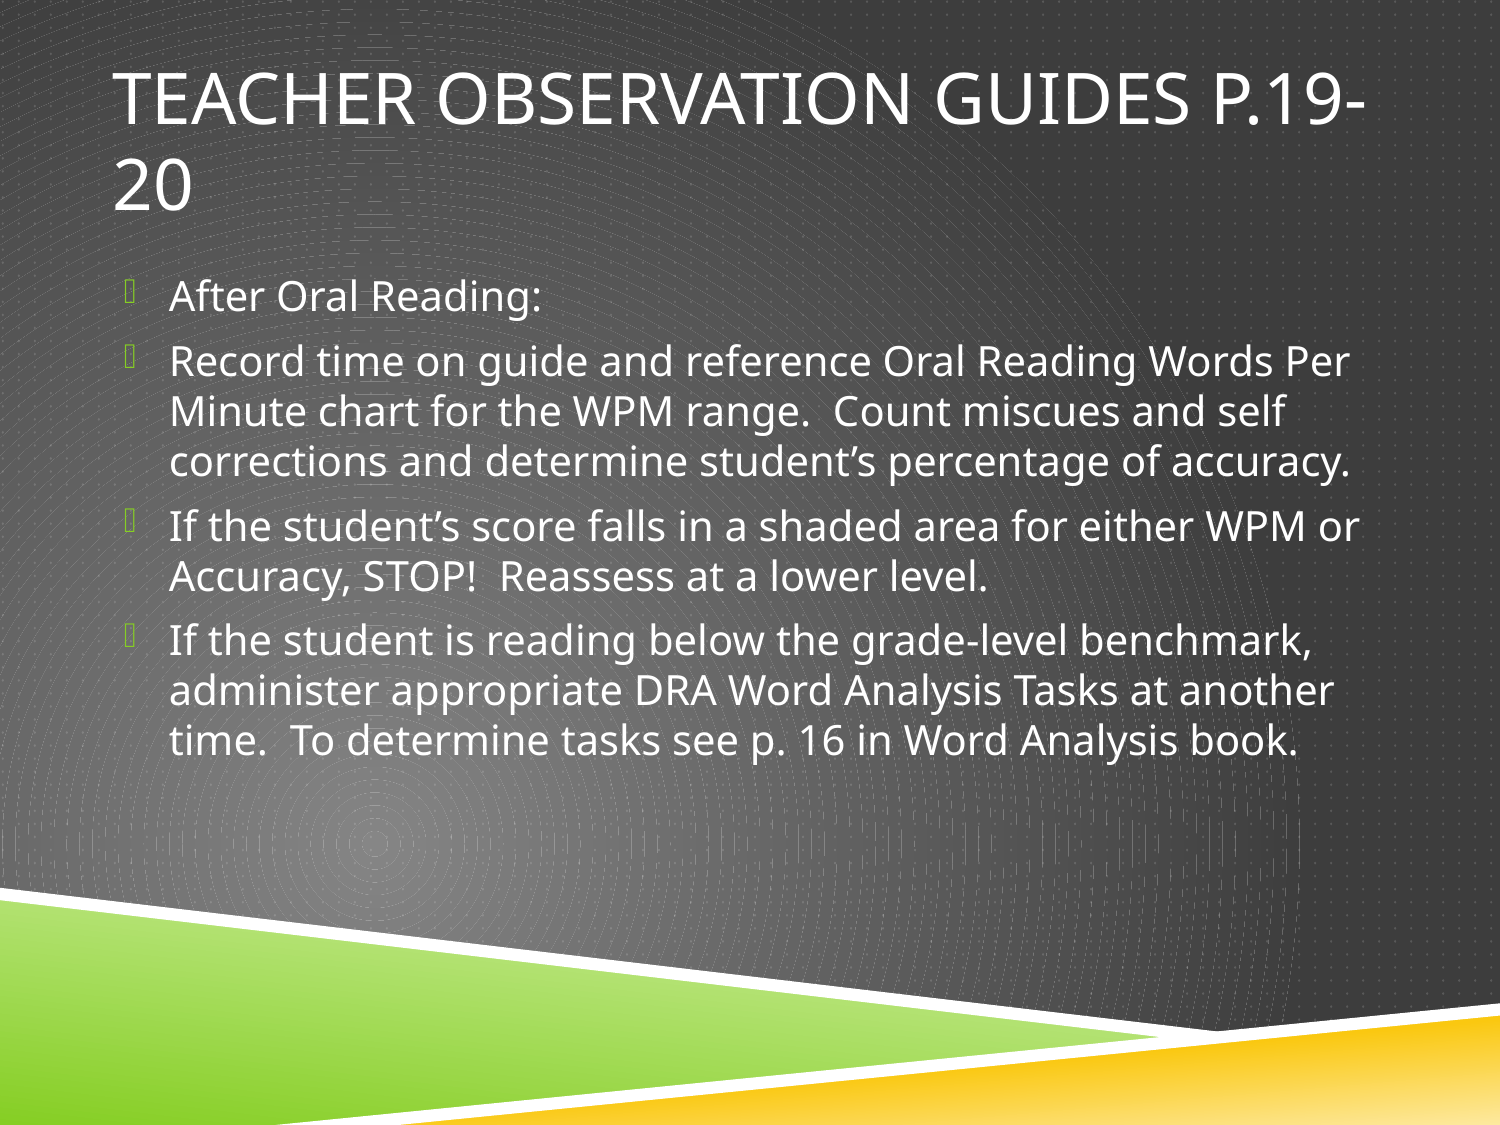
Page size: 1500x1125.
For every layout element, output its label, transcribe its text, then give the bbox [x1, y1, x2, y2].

list After Oral Reading: Record time on guide and reference Oral Reading Words Per Minute chart for the WPM range. Count miscues and self corrections and determine student’s percentage of accuracy. If the student’s score falls in a shaded area for either WPM or Accuracy, STOP! Reassess at a lower level. If the student is reading below the grade-level benchmark, administer appropriate DRA Word Analysis Tasks at another time. To determine tasks see p. 16 in Word Analysis book. [112, 262, 1388, 875]
title Teacher Observation Guides p.19-20 [112, 45, 1388, 233]
